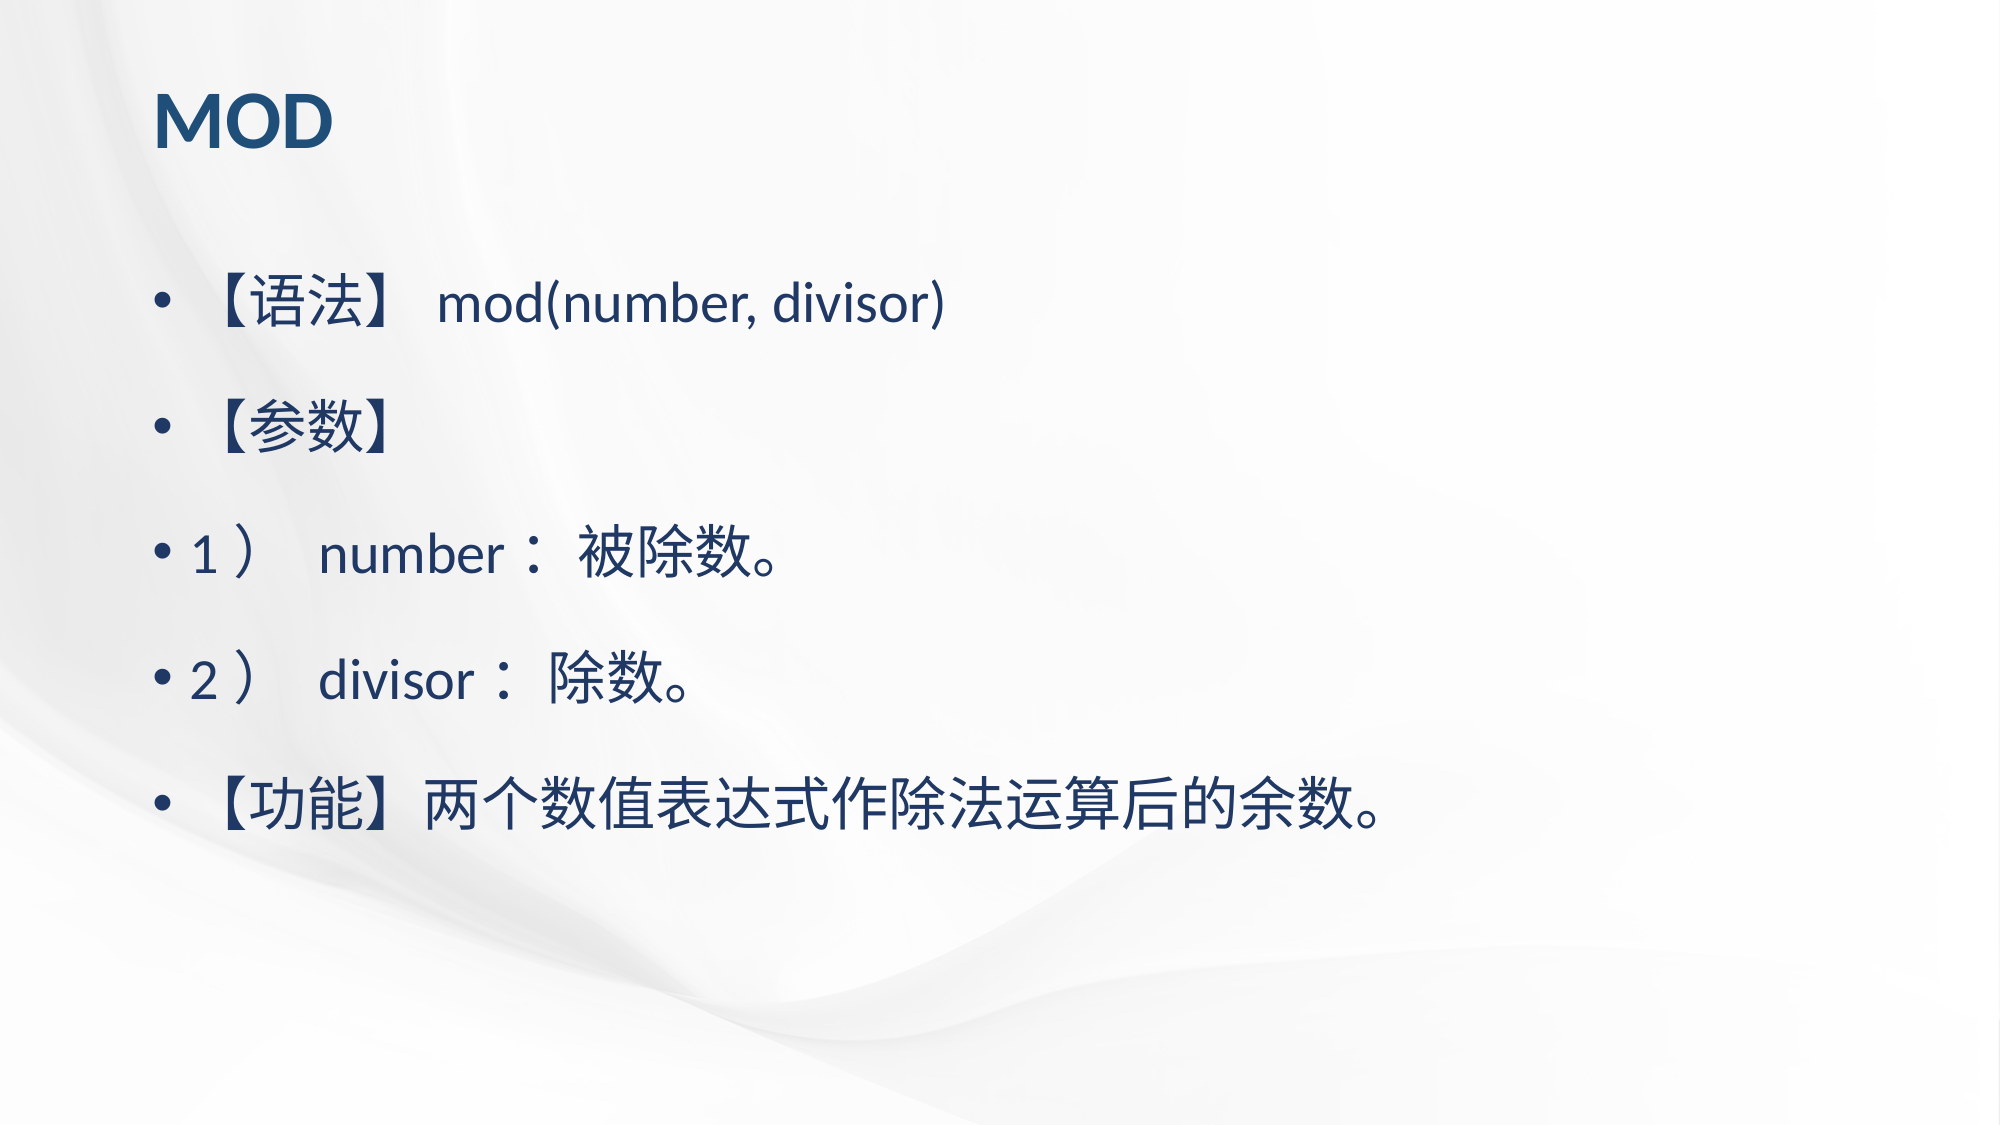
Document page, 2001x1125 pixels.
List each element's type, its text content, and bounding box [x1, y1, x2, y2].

title MOD [137, 59, 1863, 184]
list 【语法】mod(number, divisor) 【参数】 1） number：被除数。 2） divisor：除数。 【功能】两个数值表达式作除法运算后的余数。 [137, 222, 1863, 1043]
